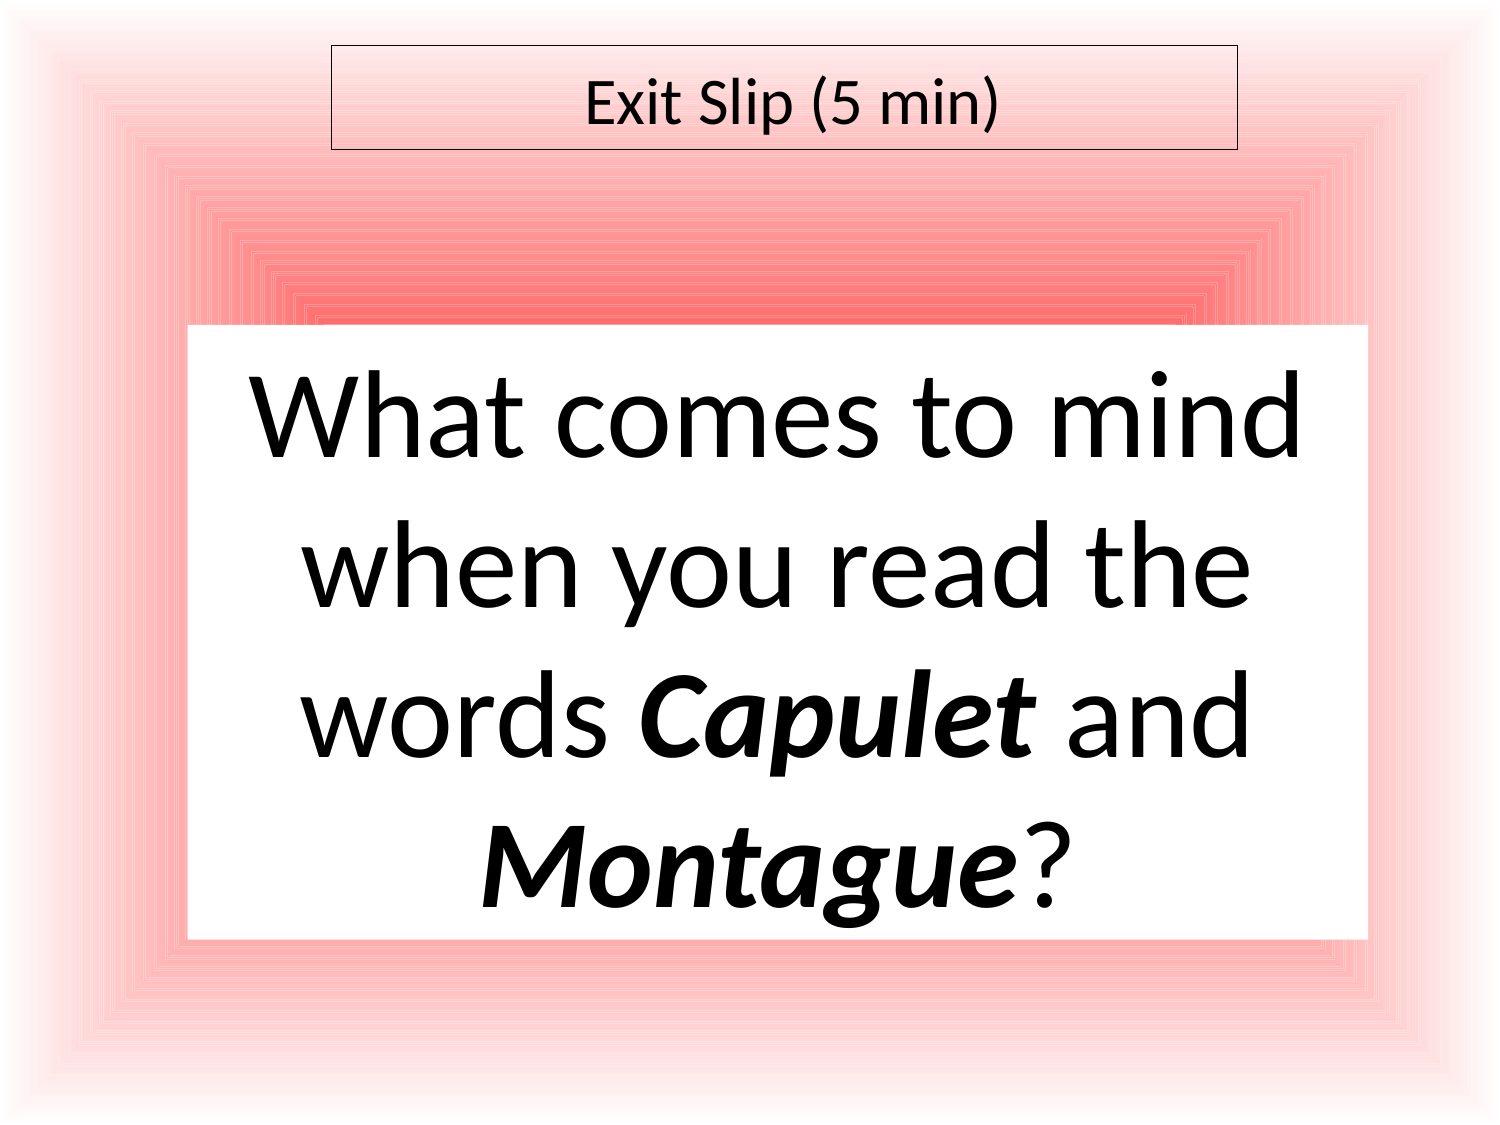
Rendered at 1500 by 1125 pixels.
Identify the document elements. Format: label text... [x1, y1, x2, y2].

text_box What comes to mind when you read the words Capulet and Montague? [187, 324, 1369, 940]
text_box Exit Slip (5 min) [331, 45, 1238, 150]
